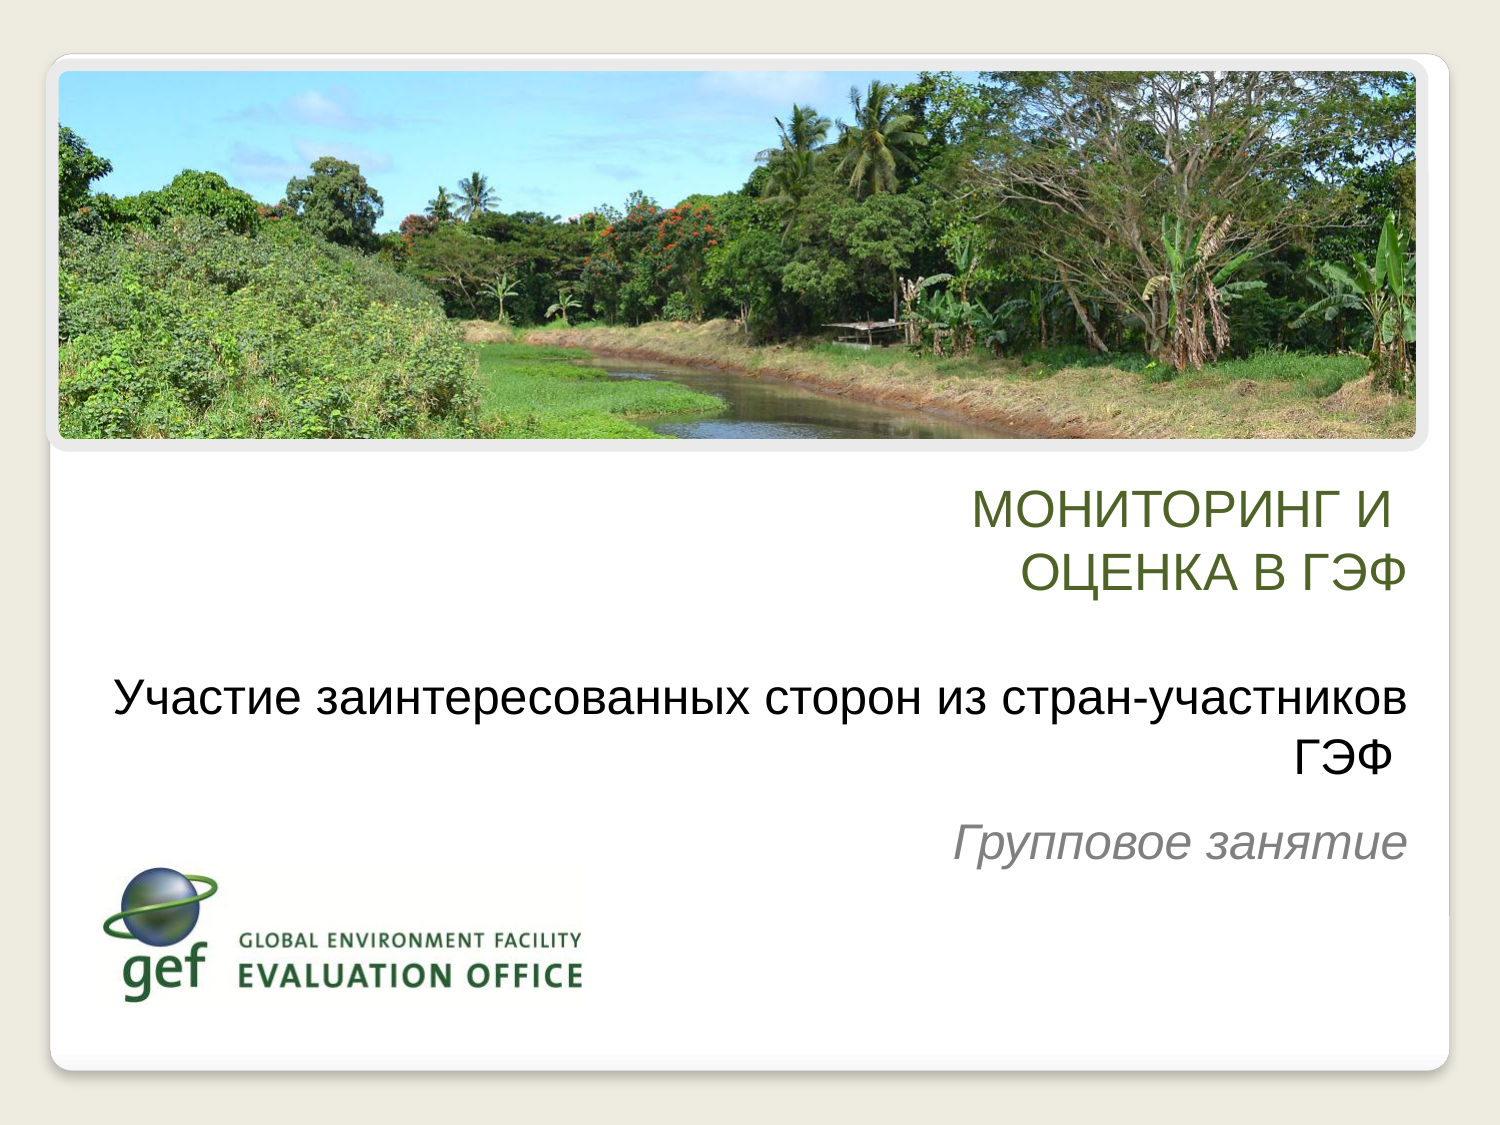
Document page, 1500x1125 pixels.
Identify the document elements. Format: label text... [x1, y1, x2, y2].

picture [99, 860, 585, 1010]
picture [51, 64, 1423, 446]
subtitle Участие заинтересованных сторон из стран-участников ГЭФ Групповое занятие [41, 657, 1424, 925]
title МОНИТОРИНГ И ОЦЕНКА В ГЭФ [112, 467, 1424, 610]
